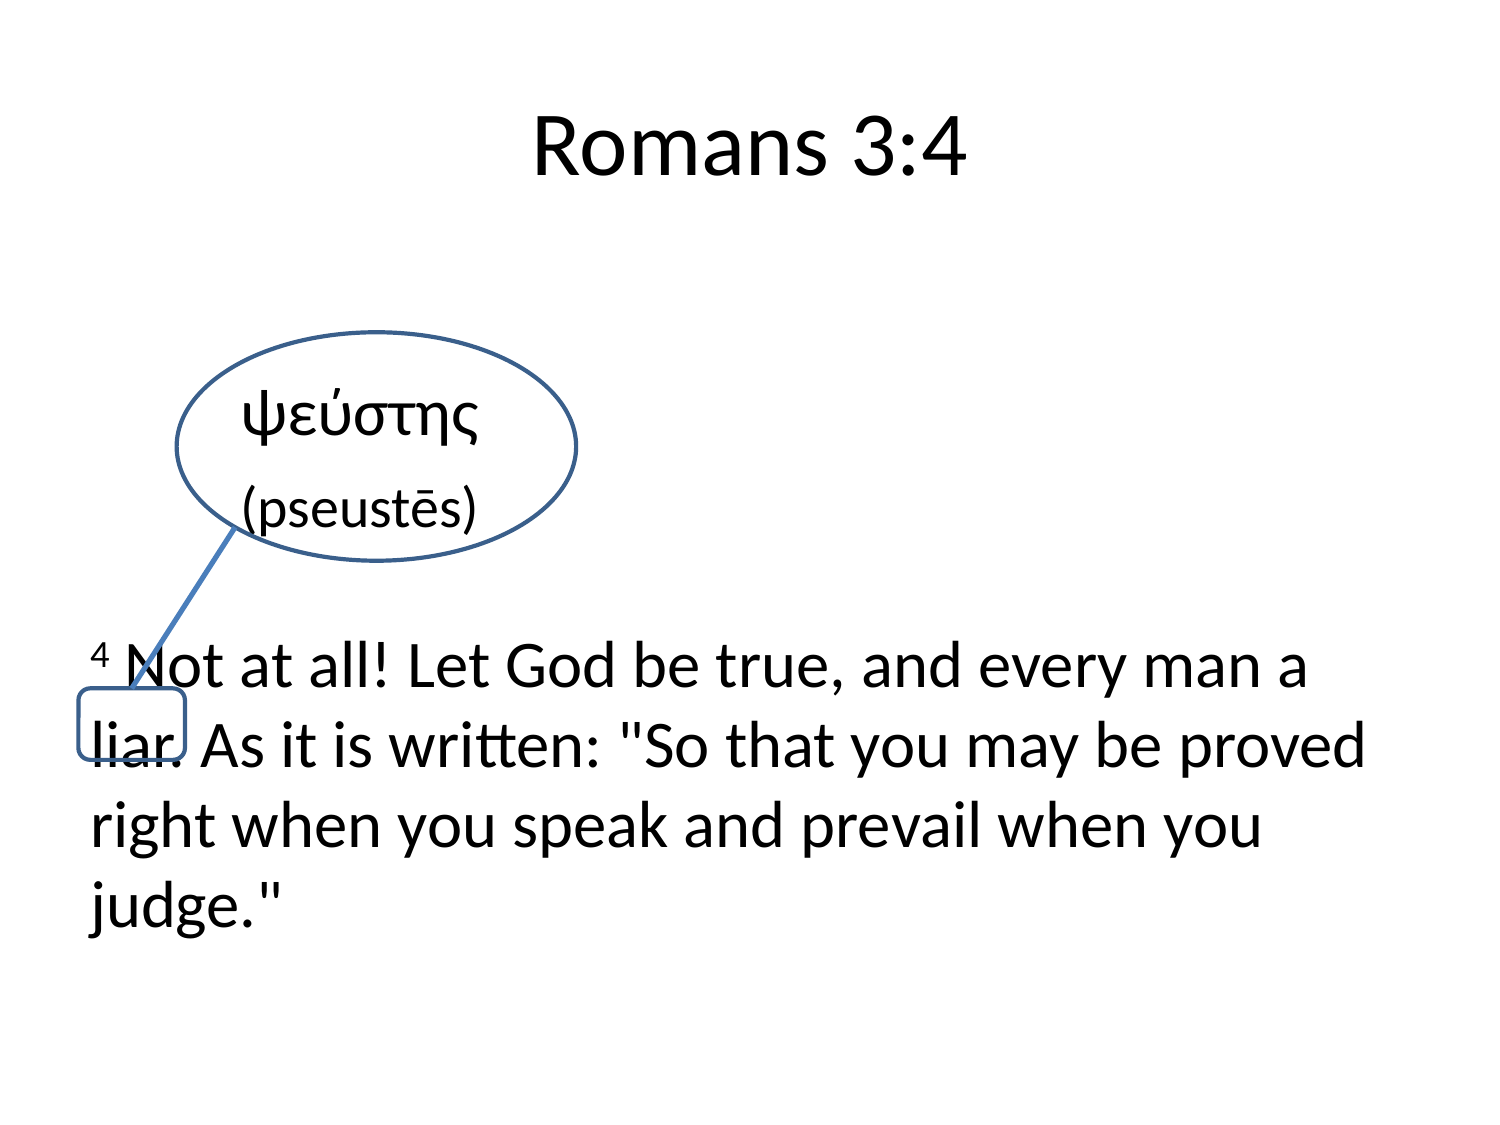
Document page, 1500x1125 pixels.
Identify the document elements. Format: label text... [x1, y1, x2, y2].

text_box [174, 330, 579, 563]
title Romans 3:4 [75, 45, 1425, 233]
list ψεύστης (pseustēs) 4 Not at all! Let God be true, and every man a liar. As it is written: "So that you may be proved right when you speak and prevail when you judge." [75, 262, 1425, 1005]
text_box [76, 686, 188, 762]
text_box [131, 527, 236, 689]
